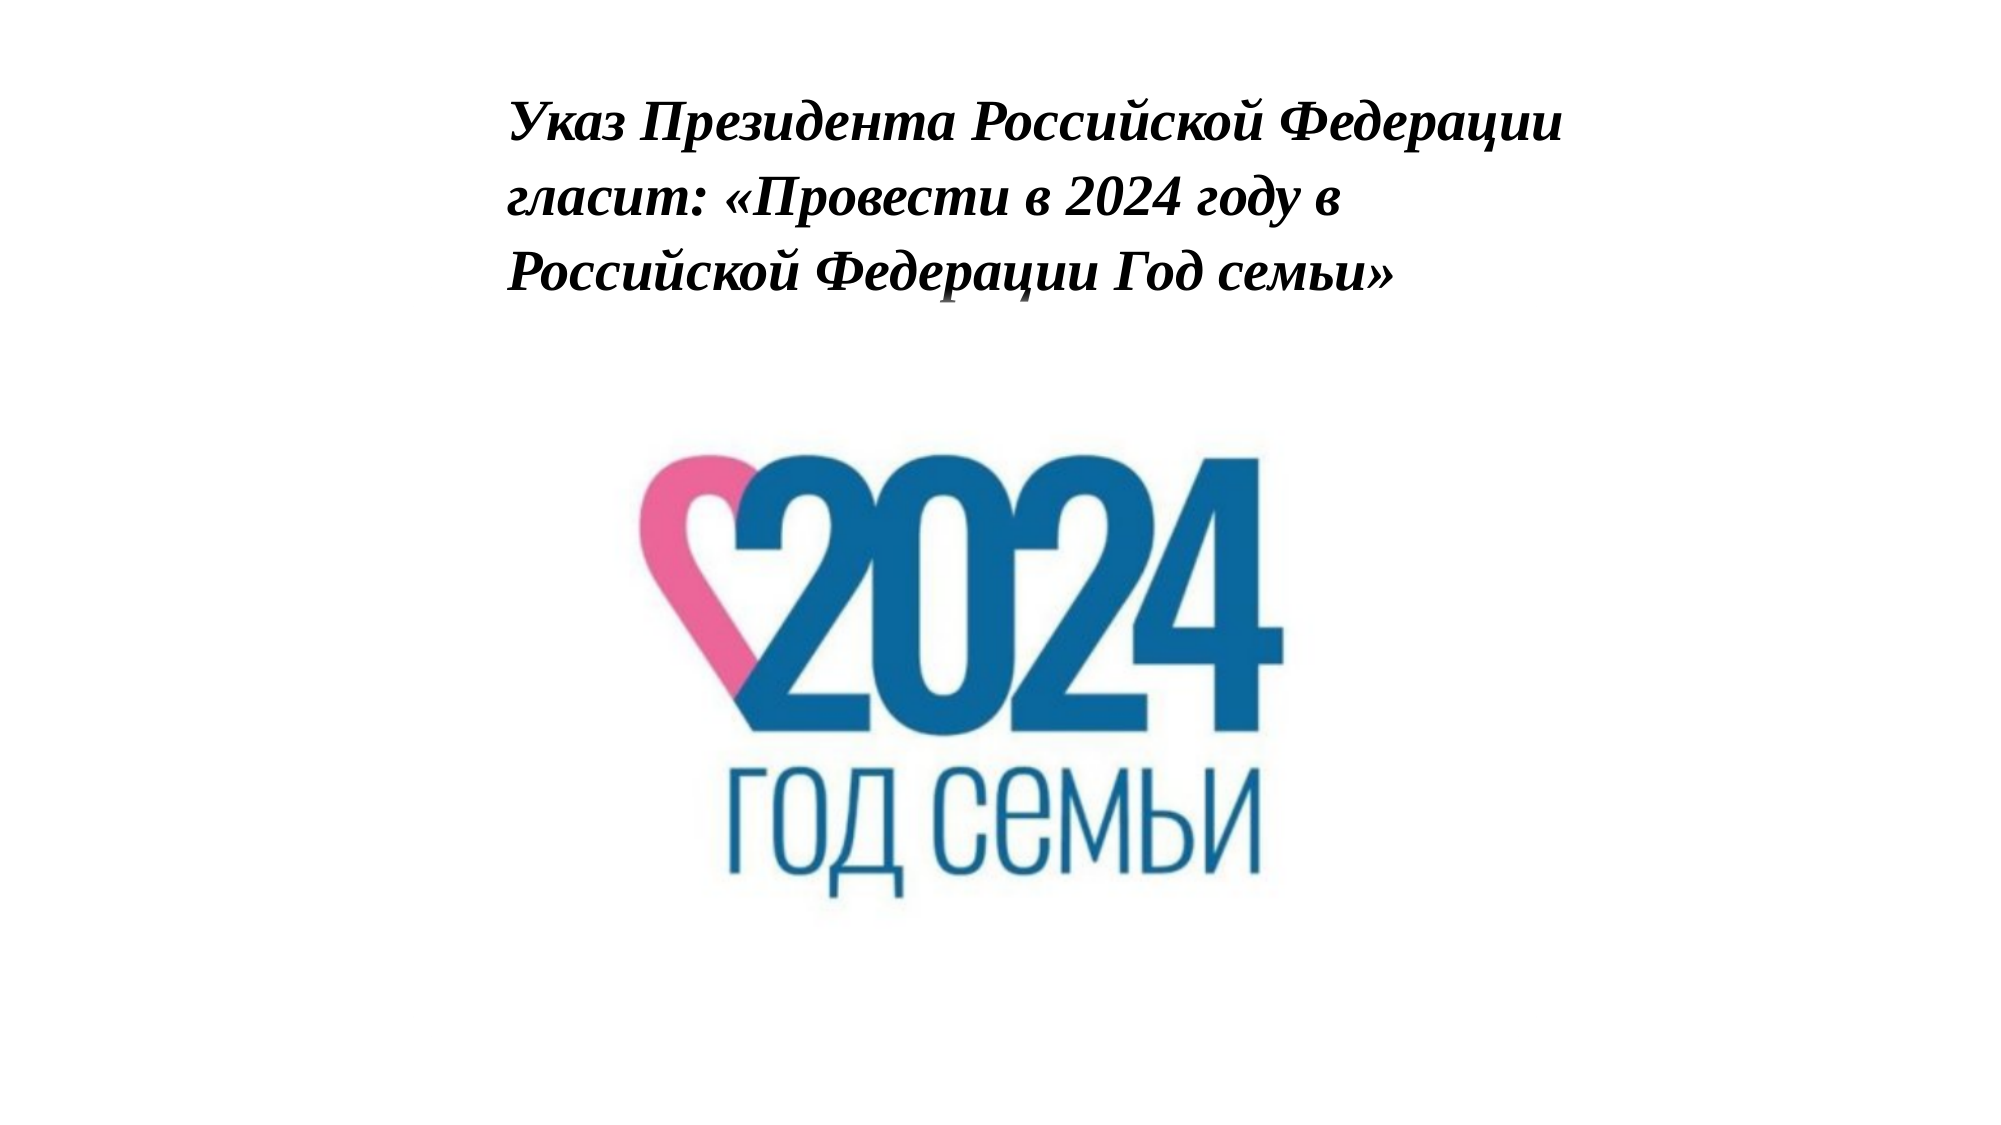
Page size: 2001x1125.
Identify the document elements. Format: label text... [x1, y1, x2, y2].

text_box Указ Президента Российской Федерации гласит: «Провести в 2024 году в Российской Федерации Год семьи» [492, 69, 1650, 310]
picture [412, 286, 1538, 1038]
